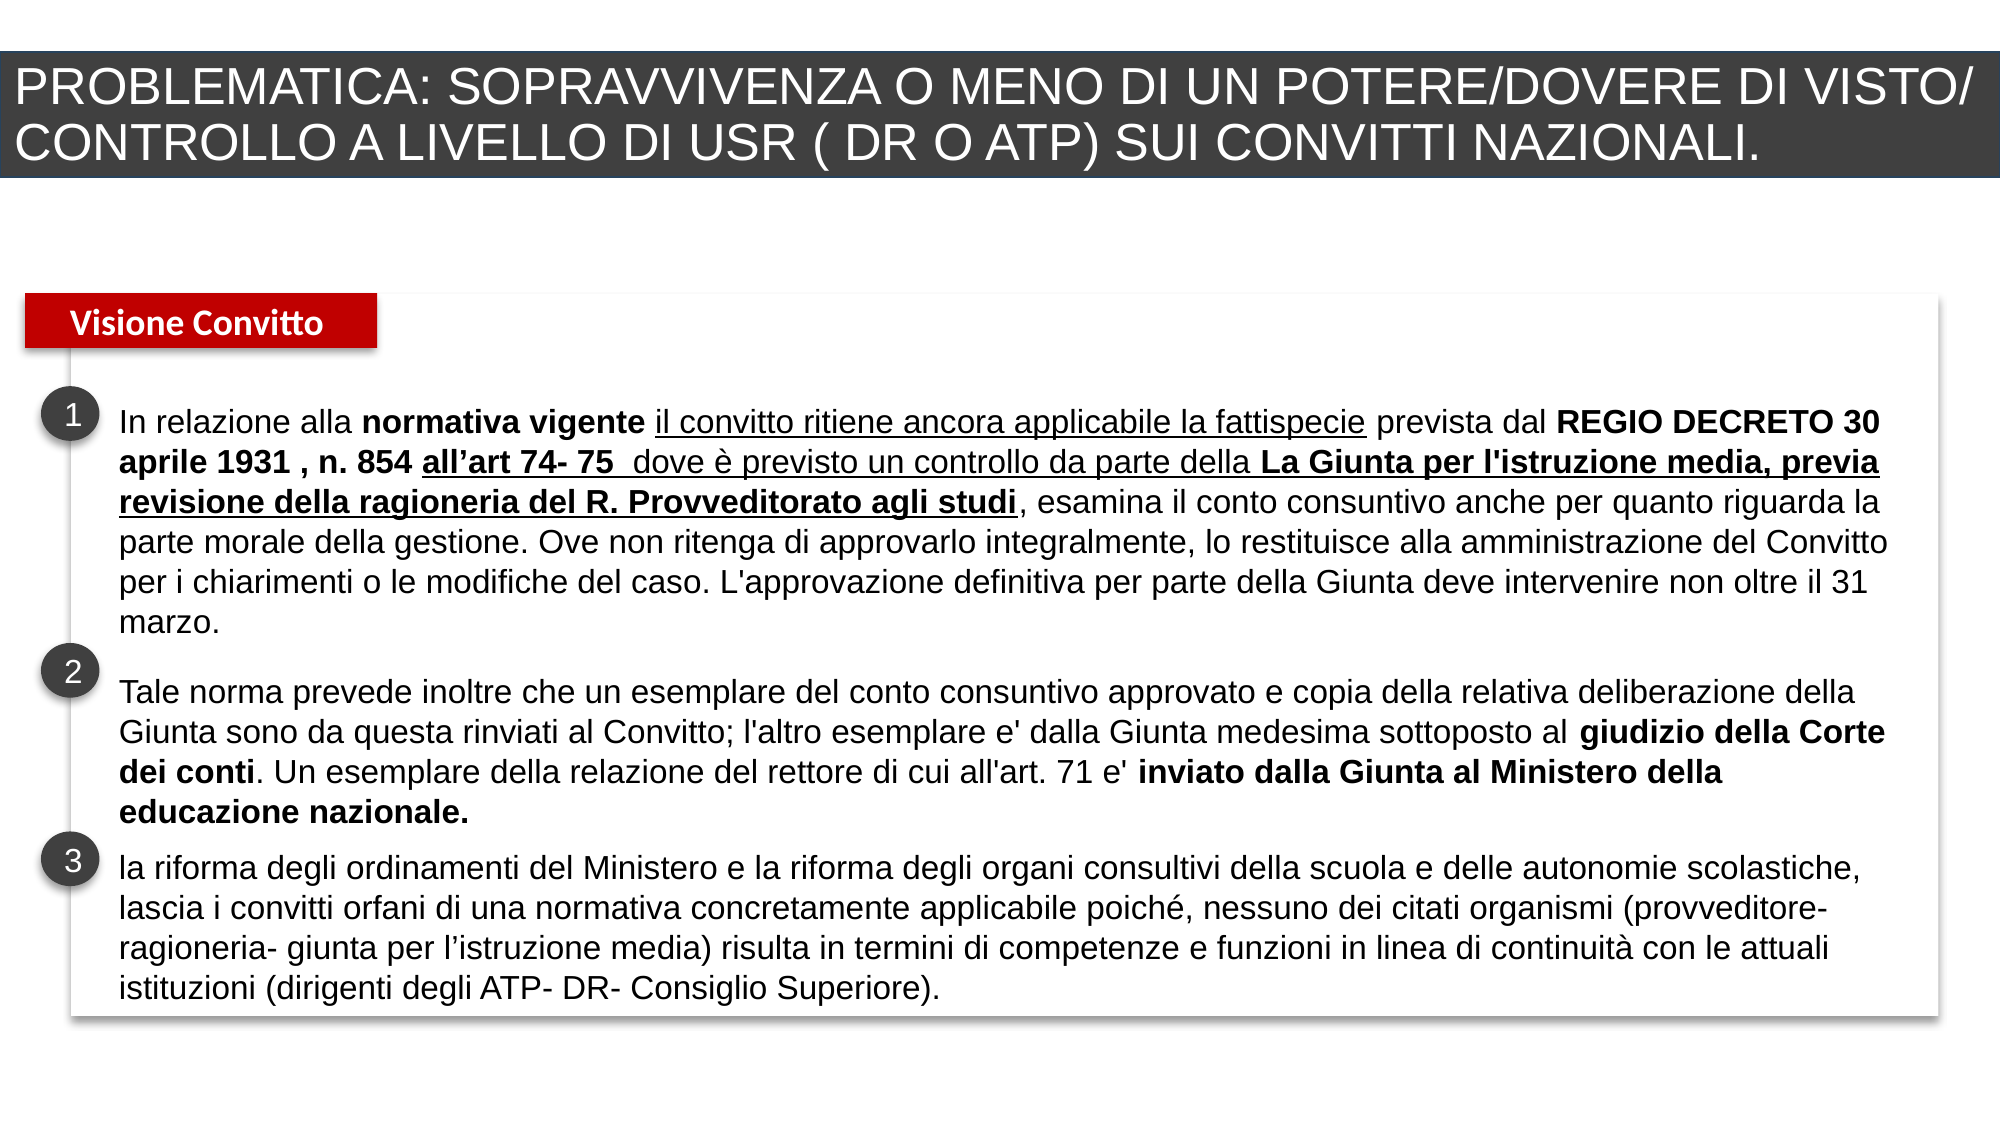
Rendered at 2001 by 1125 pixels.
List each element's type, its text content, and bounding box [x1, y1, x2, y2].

text_box Visione Convitto [24, 292, 378, 349]
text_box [40, 386, 1911, 643]
text_box PROBLEMATICA: SOPRAVVIVENZA O MENO DI UN POTERE/DOVERE DI VISTO/ CONTROLLO A LIVELLO DI USR ( DR O ATP) SUI CONVITTI NAZIONALI. [0, 52, 2000, 102]
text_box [40, 643, 1911, 831]
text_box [40, 831, 1911, 1016]
text_box [70, 292, 1940, 1017]
text_box [0, 102, 2000, 178]
